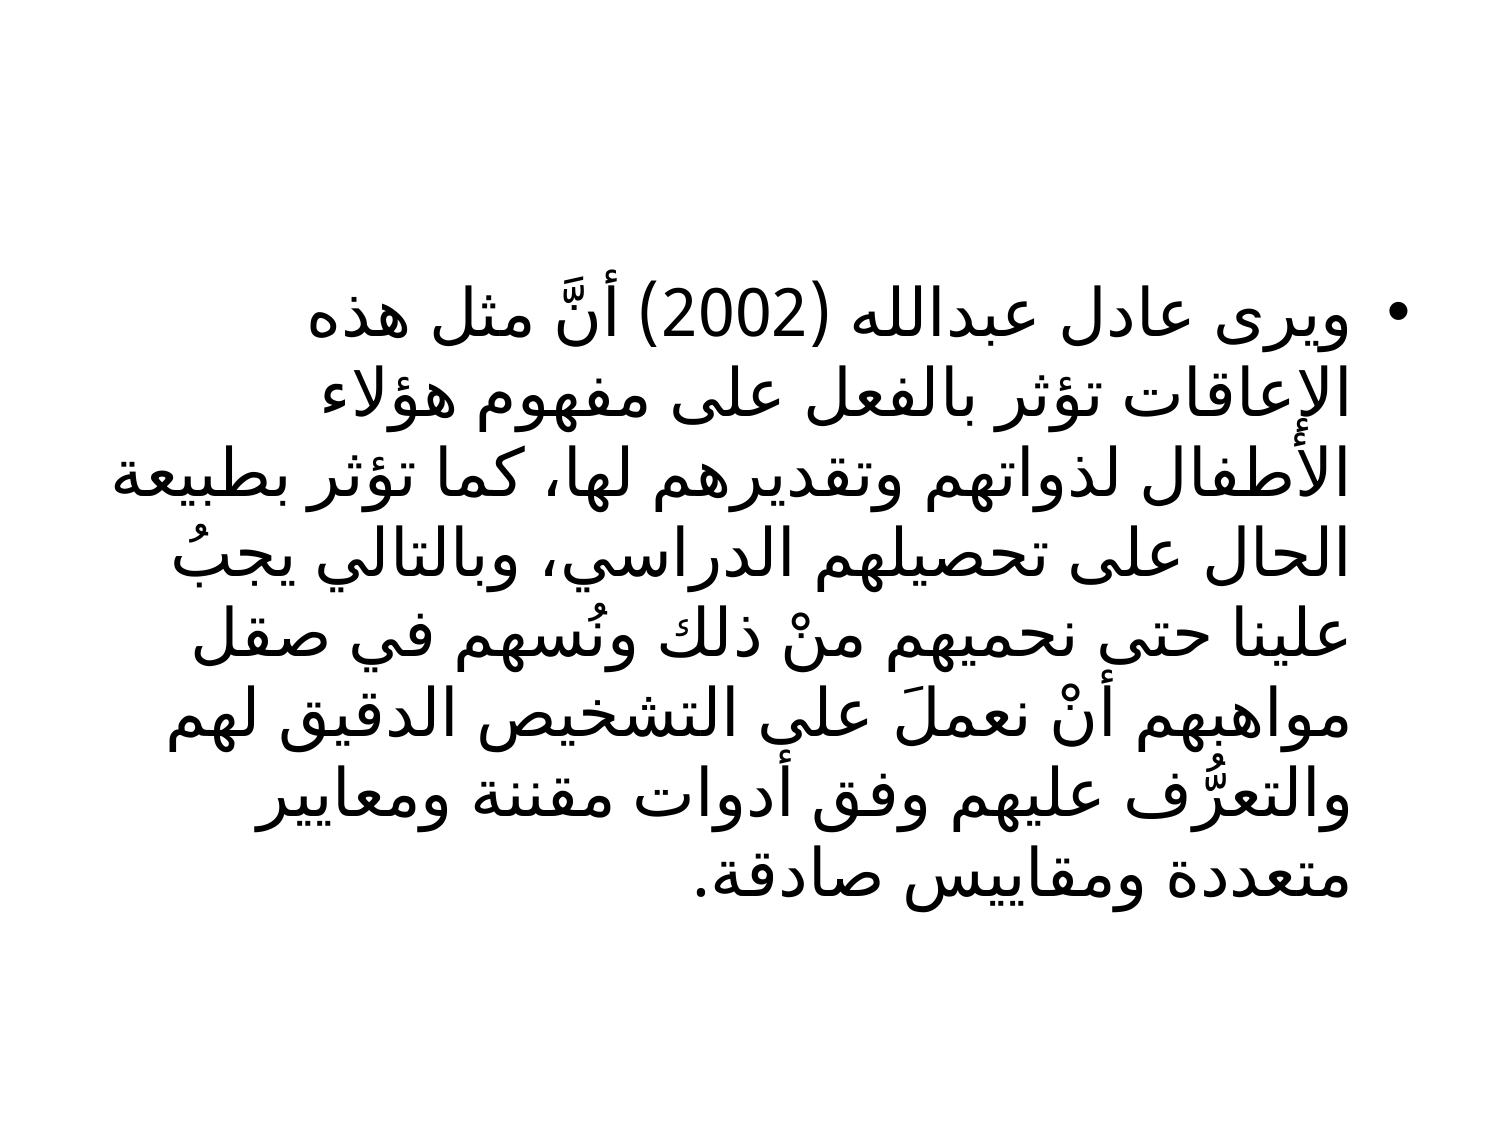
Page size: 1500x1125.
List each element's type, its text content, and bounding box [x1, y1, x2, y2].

list ويرى عادل عبدالله (2002) أنَّ مثل هذه الإعاقات تؤثر بالفعل على مفهوم هؤلاء الأطفال لذواتهم وتقديرهم لها، كما تؤثر بطبيعة الحال على تحصيلهم الدراسي، وبالتالي يجبُ علينا حتى نحميهم منْ ذلك ونُسهم في صقل مواهبهم أنْ نعملَ على التشخيص الدقيق لهم والتعرُّف عليهم وفق أدوات مقننة ومعايير متعددة ومقاييس صادقة. [75, 262, 1425, 1005]
